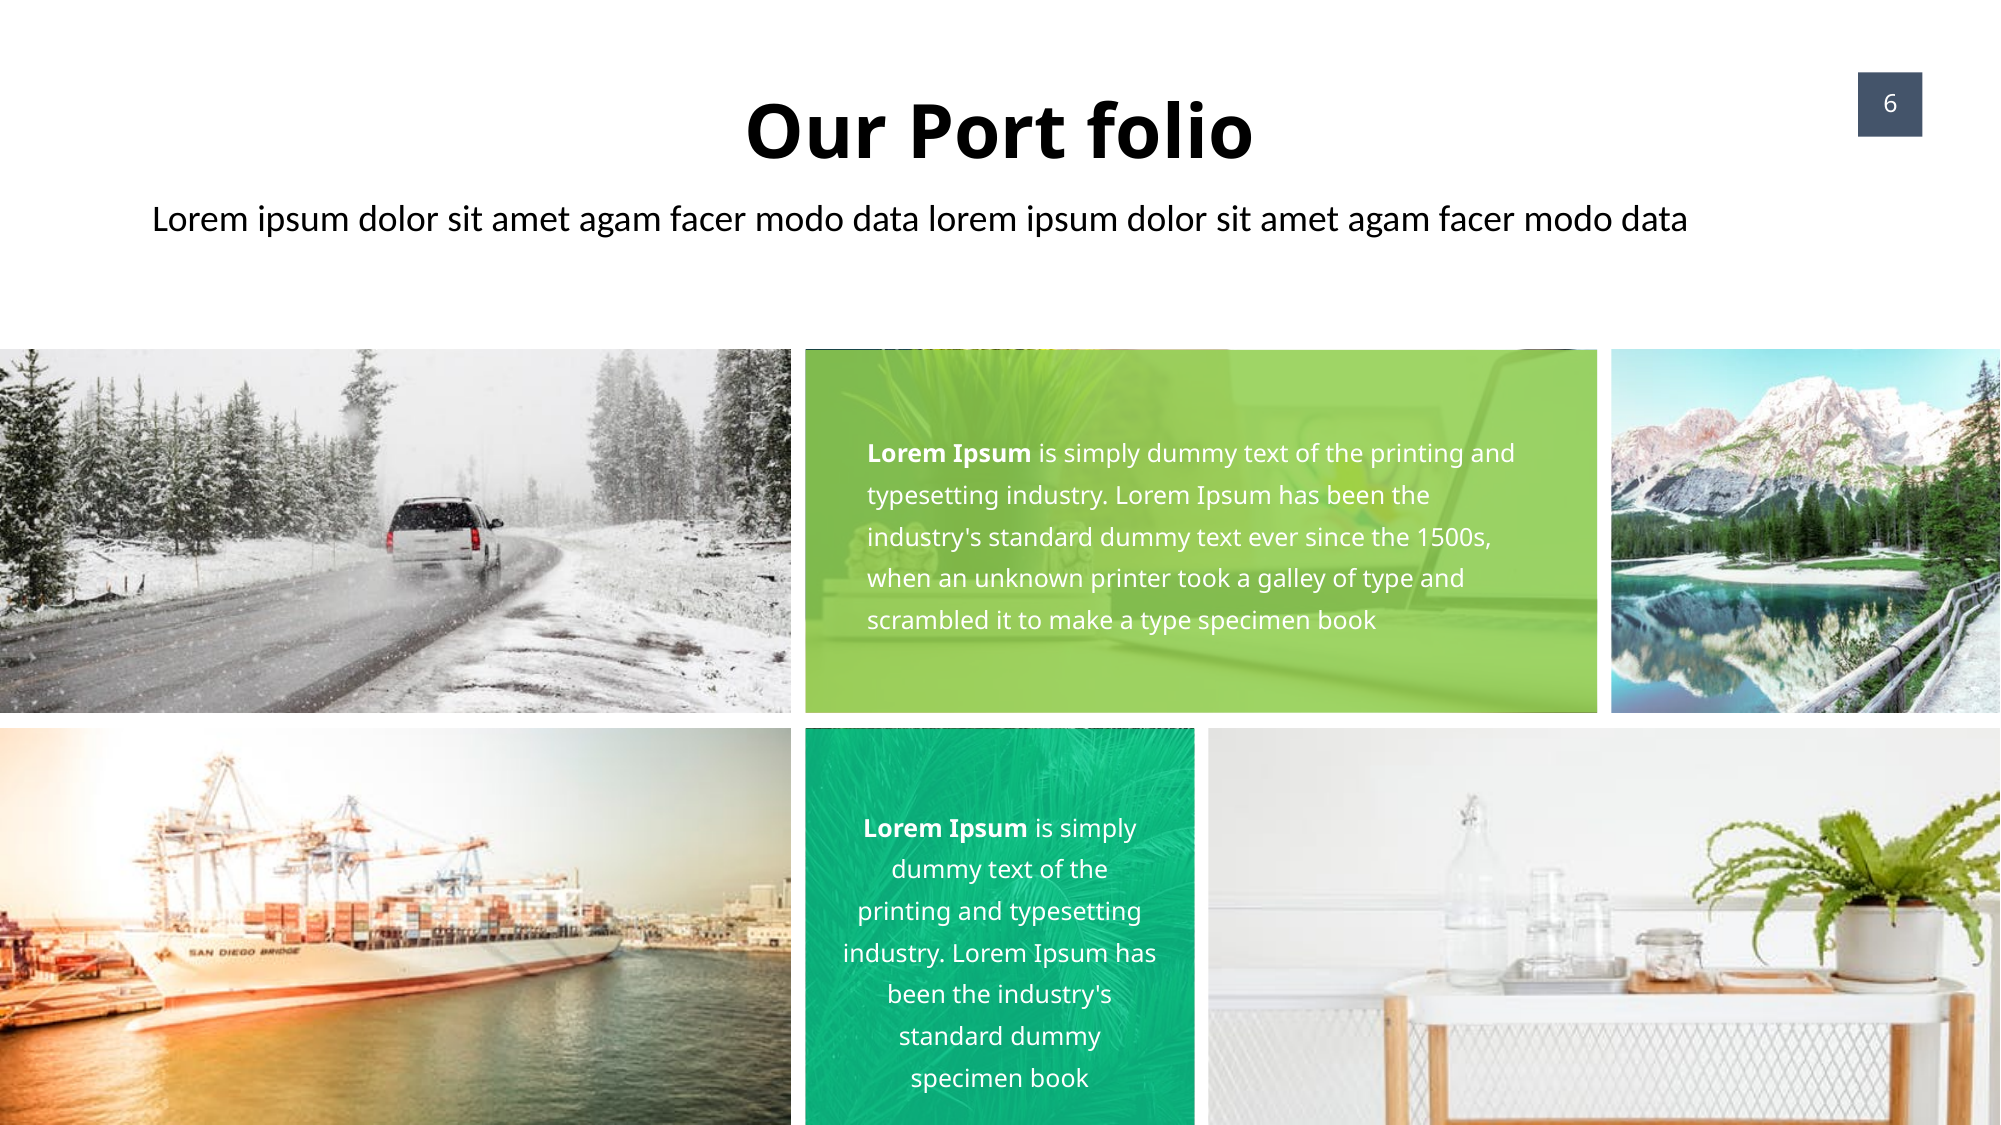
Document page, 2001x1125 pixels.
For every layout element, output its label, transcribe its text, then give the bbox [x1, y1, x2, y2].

picture [0, 349, 791, 713]
title Our Port folio [137, 78, 1863, 186]
picture [805, 349, 1598, 713]
subtitle Lorem ipsum dolor sit amet agam facer modo data lorem ipsum dolor sit amet agam facer modo data [137, 186, 1863, 227]
picture [1611, 349, 2000, 713]
picture [1208, 728, 2000, 1125]
picture [805, 728, 1195, 1125]
picture [0, 728, 791, 1125]
slide_number 6 [1863, 78, 1927, 130]
